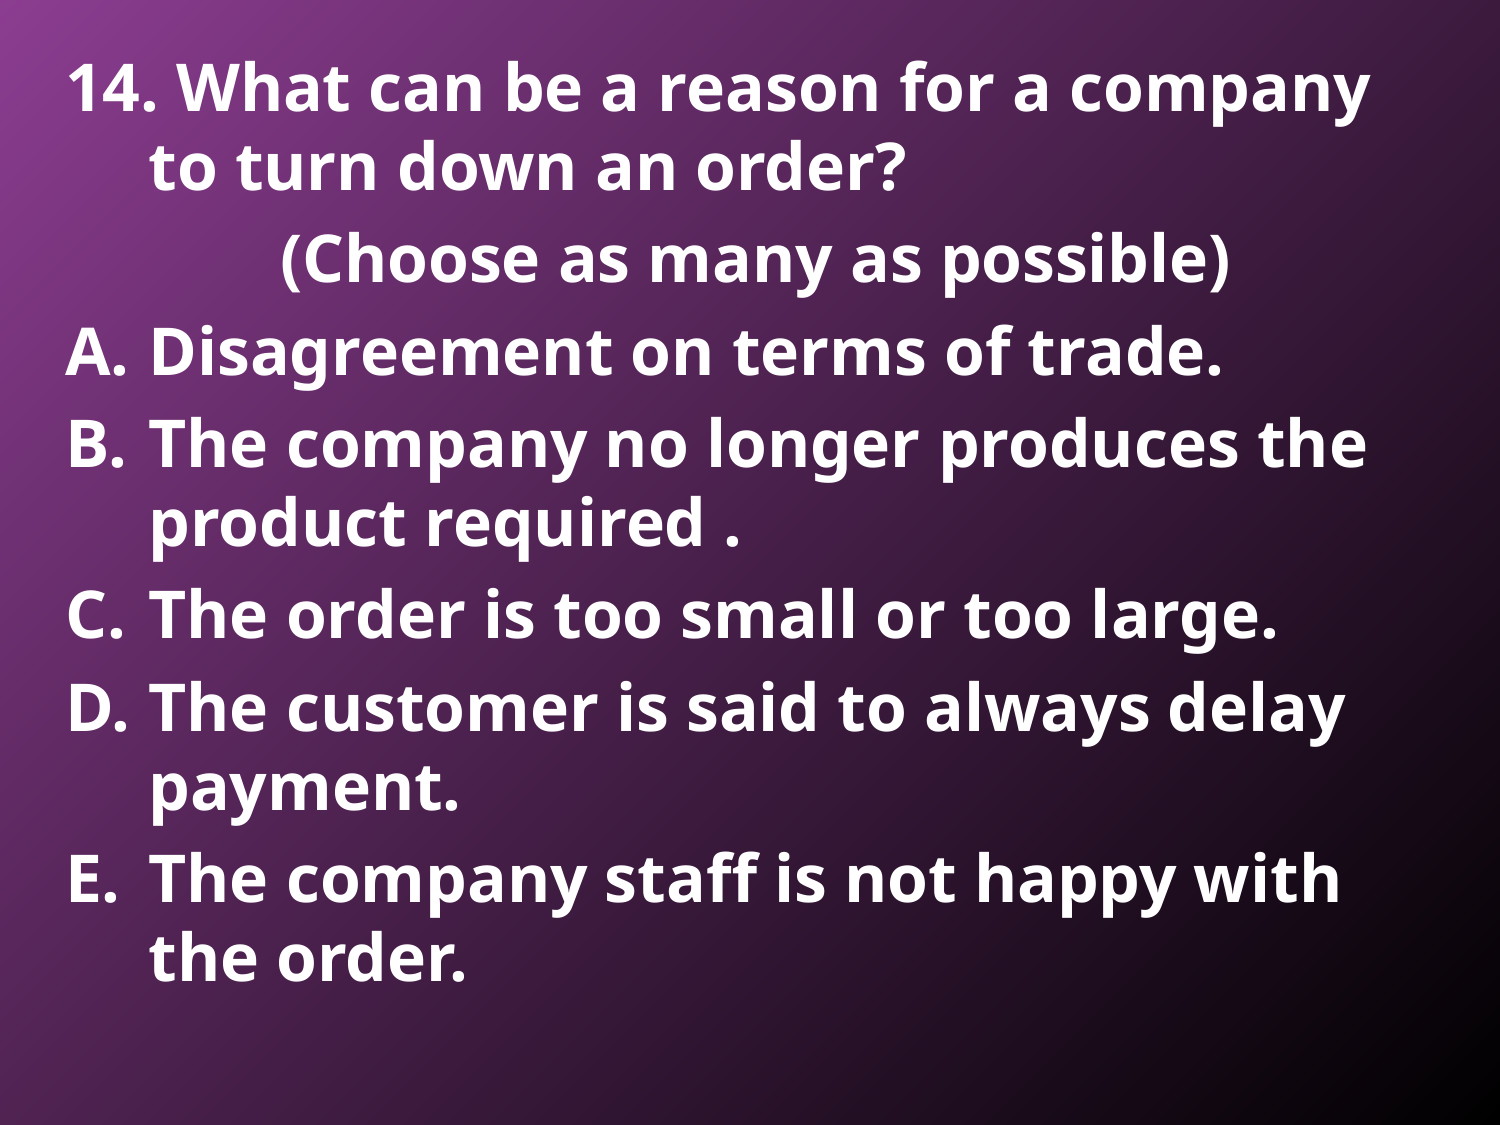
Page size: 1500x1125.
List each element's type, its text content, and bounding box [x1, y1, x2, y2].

subtitle 14. What can be a reason for a company to turn down an order? (Choose as many as possible) Disagreement on terms of trade. The company no longer produces the product required . The order is too small or too large. The customer is said to always delay payment. The company staff is not happy with the order. [50, 37, 1463, 1013]
